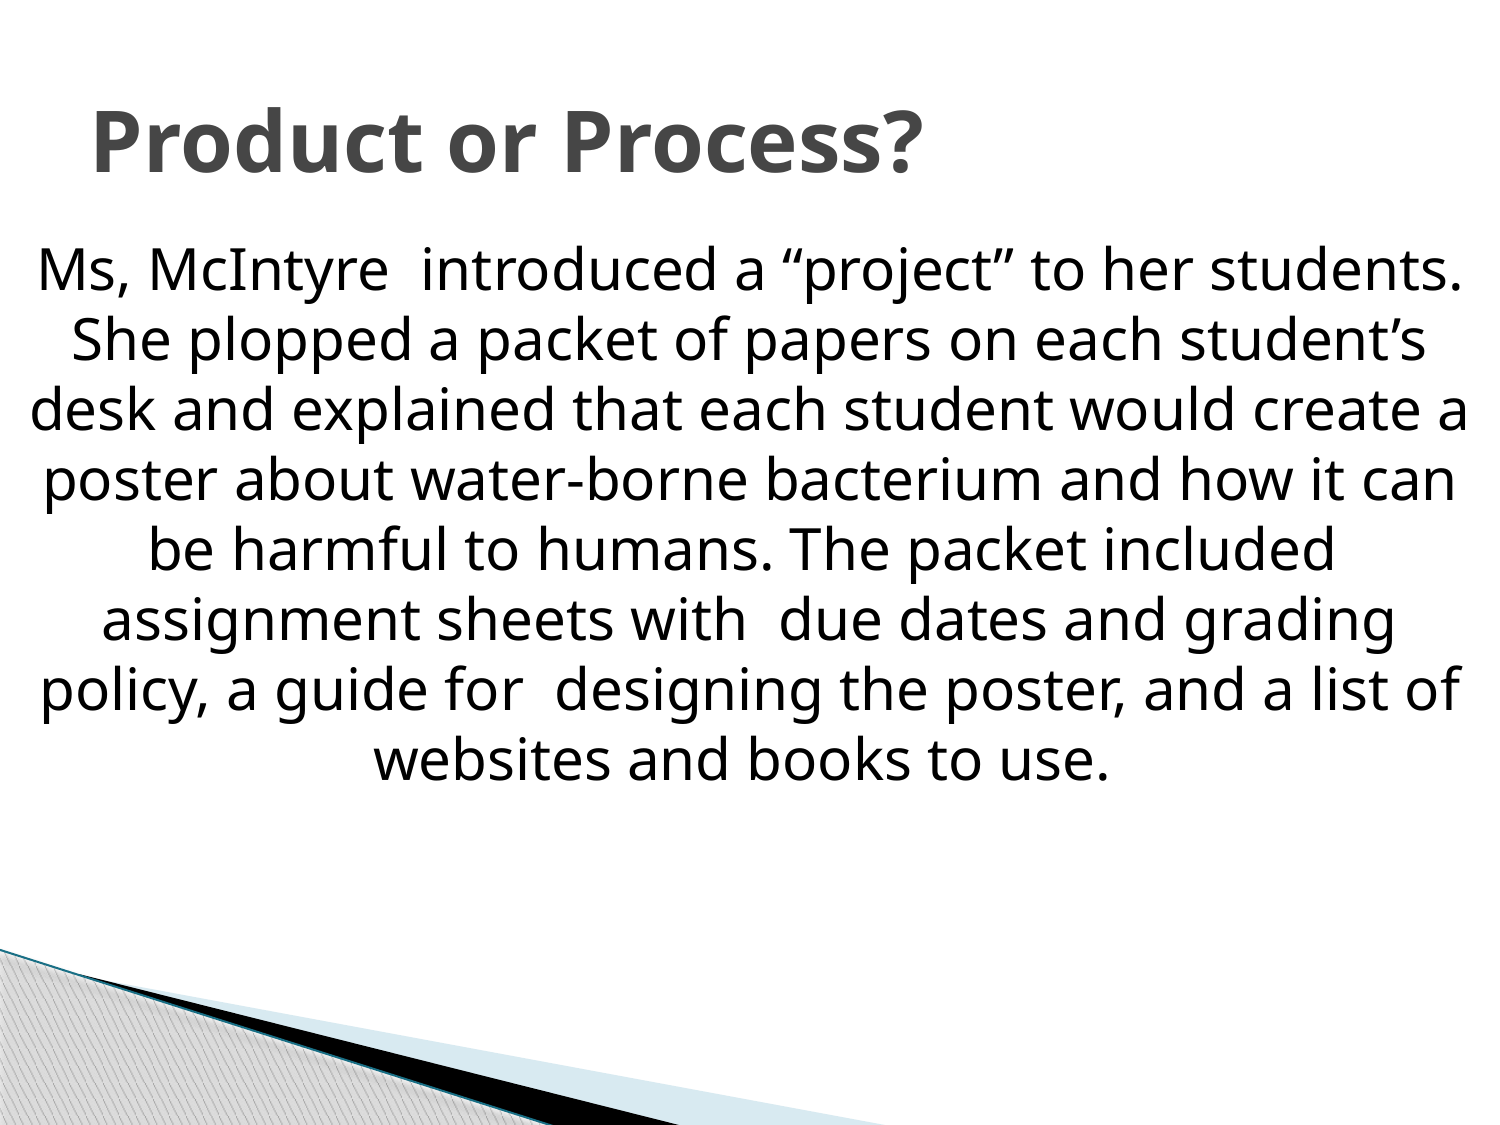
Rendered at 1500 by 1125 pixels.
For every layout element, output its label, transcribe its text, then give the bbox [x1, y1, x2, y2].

text_box Ms, McIntyre introduced a “project” to her students. She plopped a packet of papers on each student’s desk and explained that each student would create a poster about water-borne bacterium and how it can be harmful to humans. The packet included assignment sheets with due dates and grading policy, a guide for designing the poster, and a list of websites and books to use. [0, 224, 1500, 800]
title Product or Process? [75, 45, 1425, 233]
